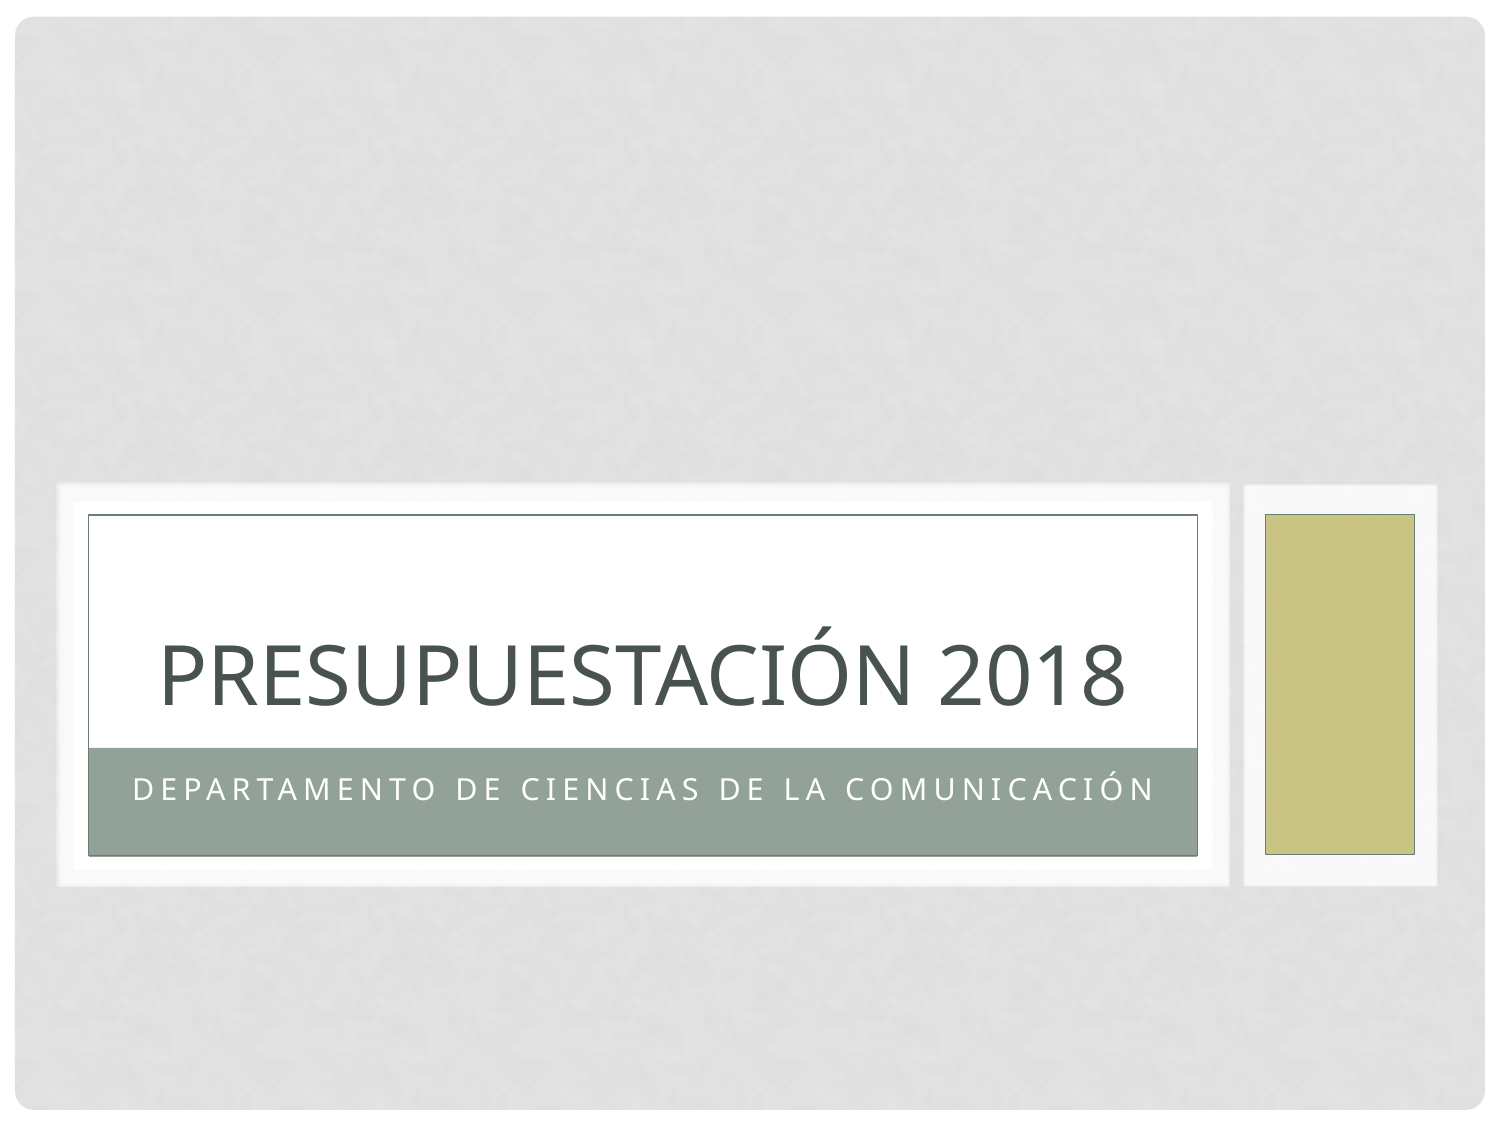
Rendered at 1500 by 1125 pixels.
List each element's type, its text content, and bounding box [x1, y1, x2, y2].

title Presupuestación 2018 [99, 529, 1187, 730]
subtitle Departamento de ciencias de la comunicación [105, 762, 1181, 838]
